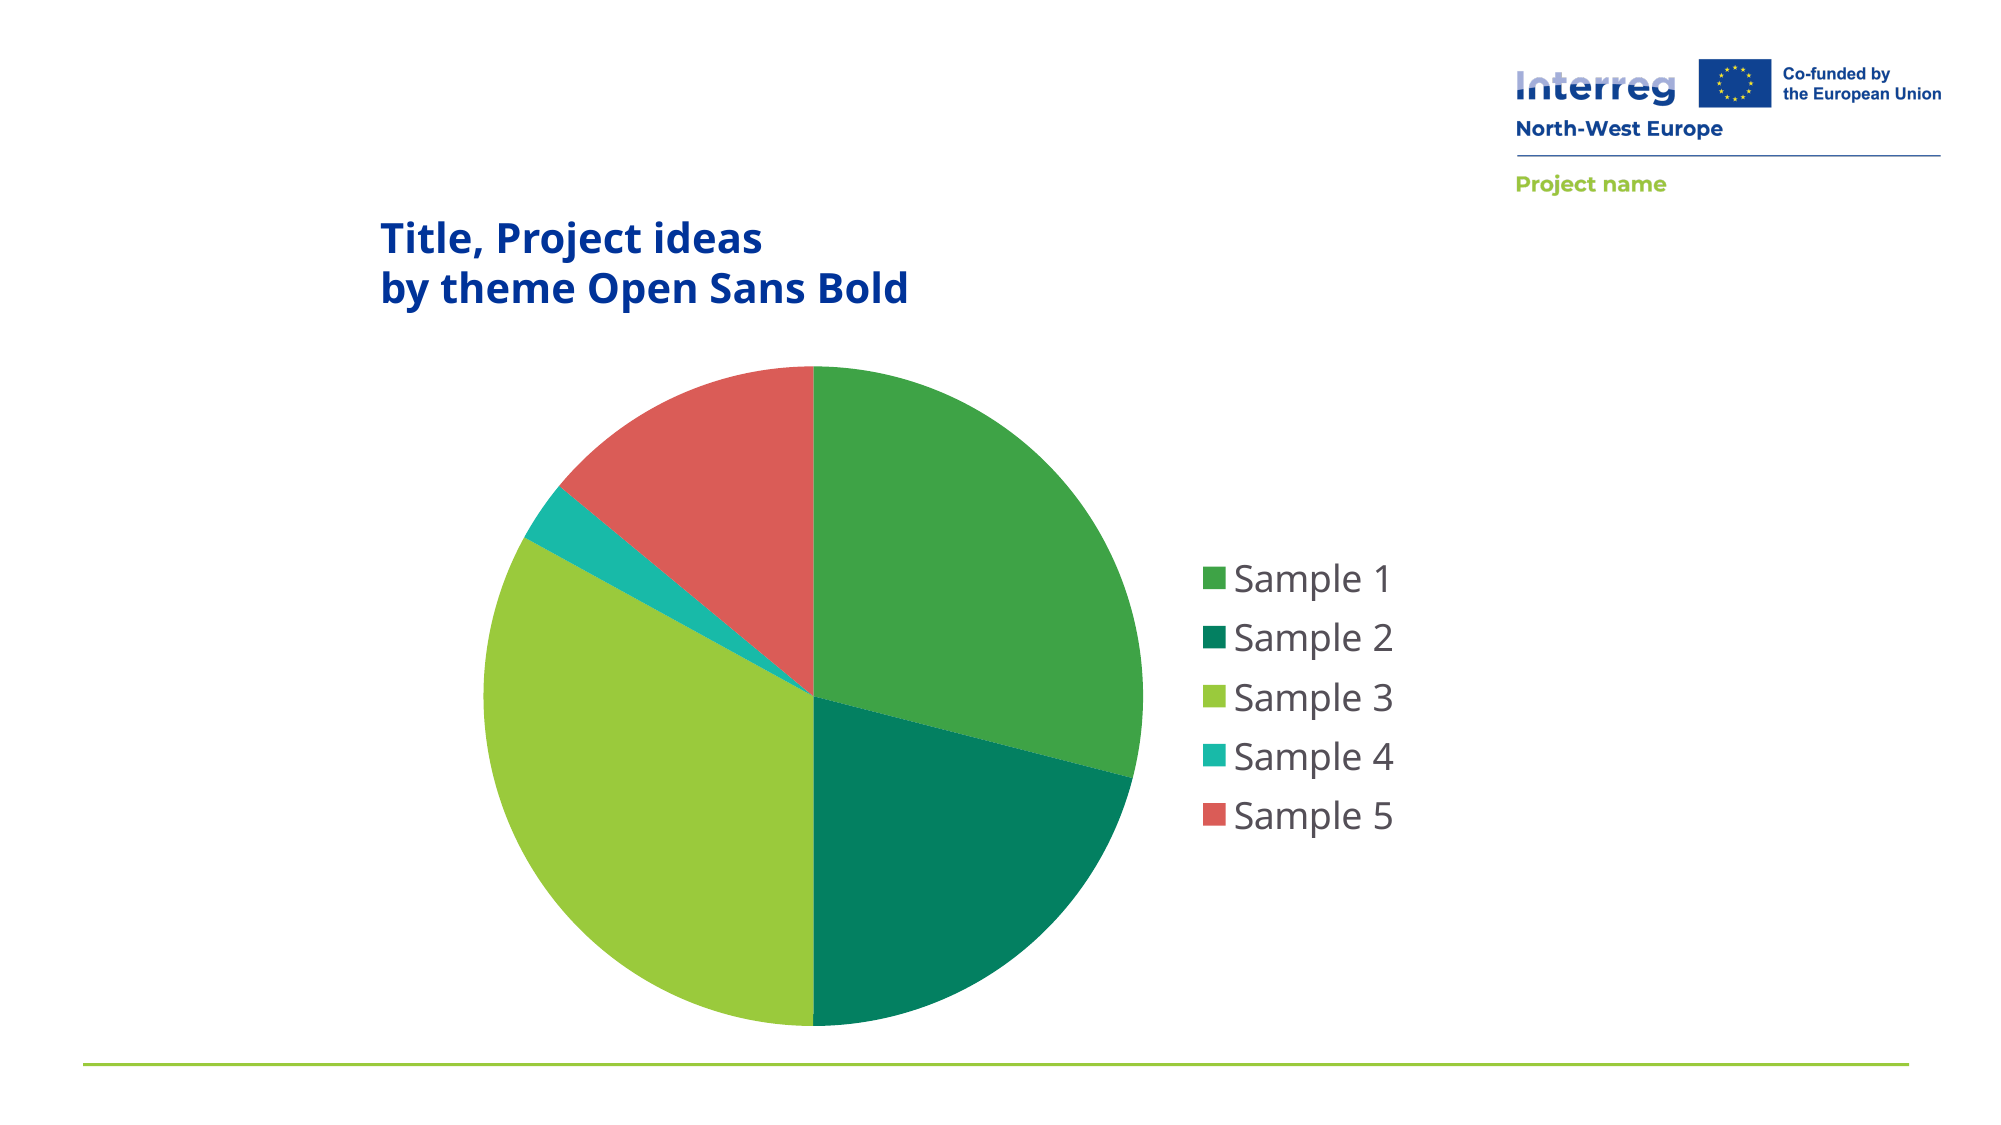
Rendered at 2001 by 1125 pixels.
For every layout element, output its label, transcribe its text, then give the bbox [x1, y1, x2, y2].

chart [435, 352, 1420, 1040]
text_box Title, Project ideas by theme Open Sans Bold [365, 204, 1109, 352]
picture [1458, 0, 2000, 251]
